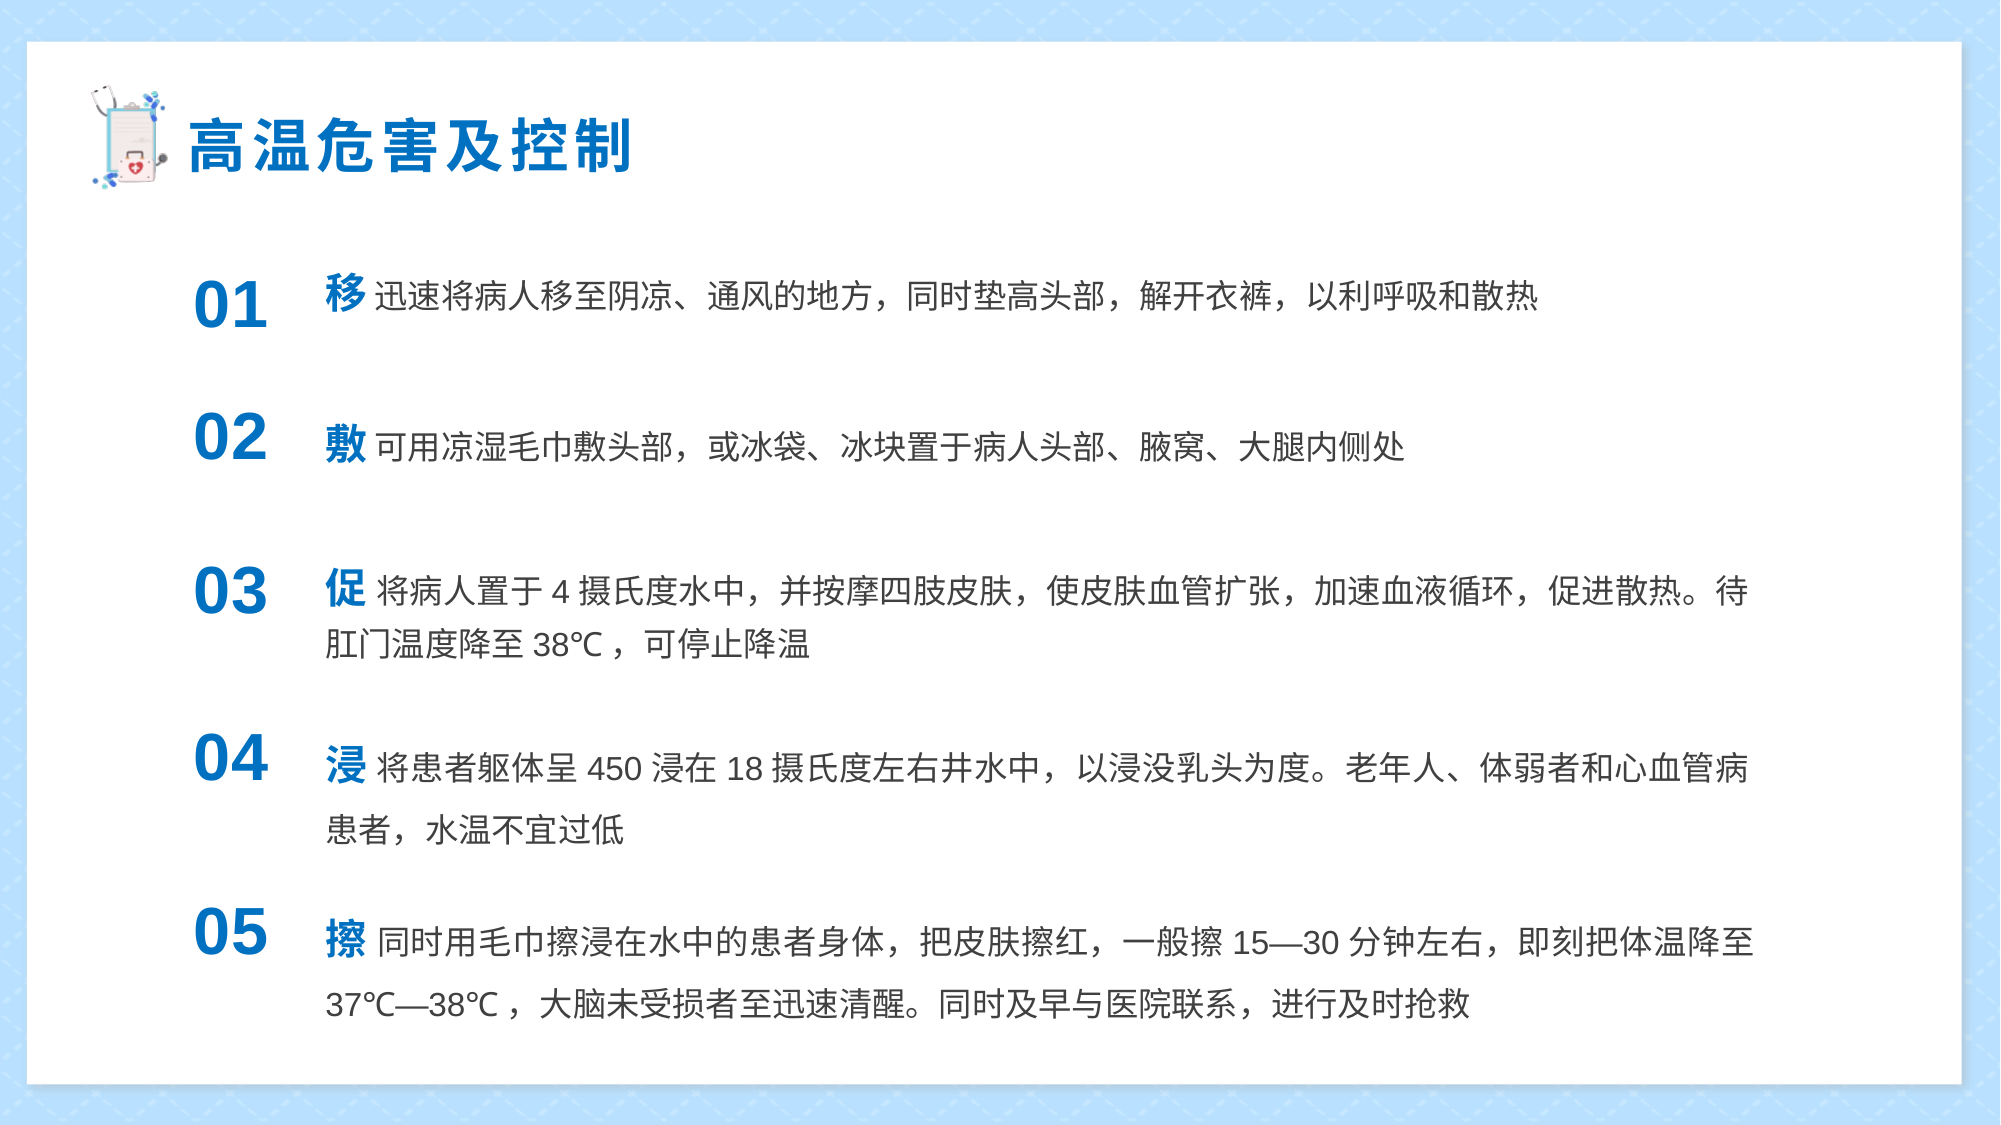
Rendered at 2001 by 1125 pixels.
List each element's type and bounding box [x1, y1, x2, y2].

text_box [193, 714, 1749, 812]
picture [0, 0, 2000, 1125]
text_box [193, 888, 1762, 1003]
text_box [193, 546, 1749, 626]
text_box [193, 393, 1727, 482]
text_box [193, 261, 1734, 340]
text_box [64, 78, 711, 206]
